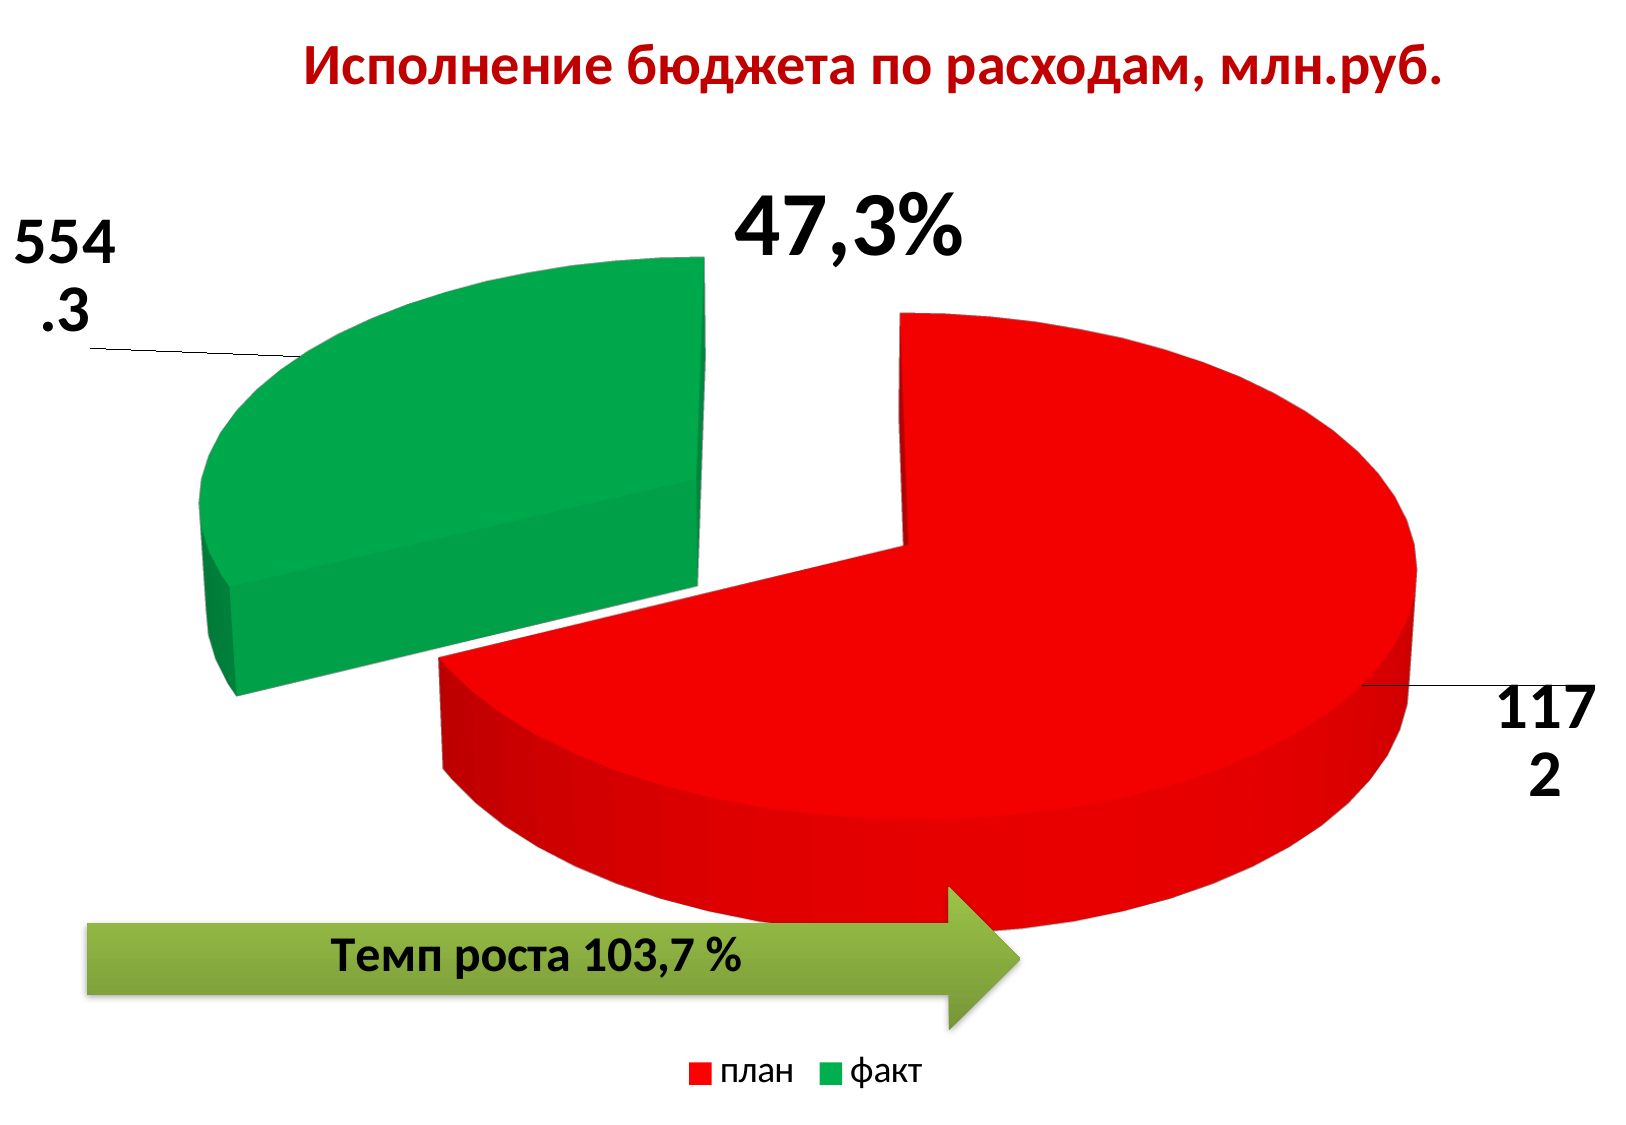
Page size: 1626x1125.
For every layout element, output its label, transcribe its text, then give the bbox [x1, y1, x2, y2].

chart [13, 162, 1599, 1101]
text_box Исполнение бюджета по расходам, млн.руб. [174, 18, 1573, 119]
